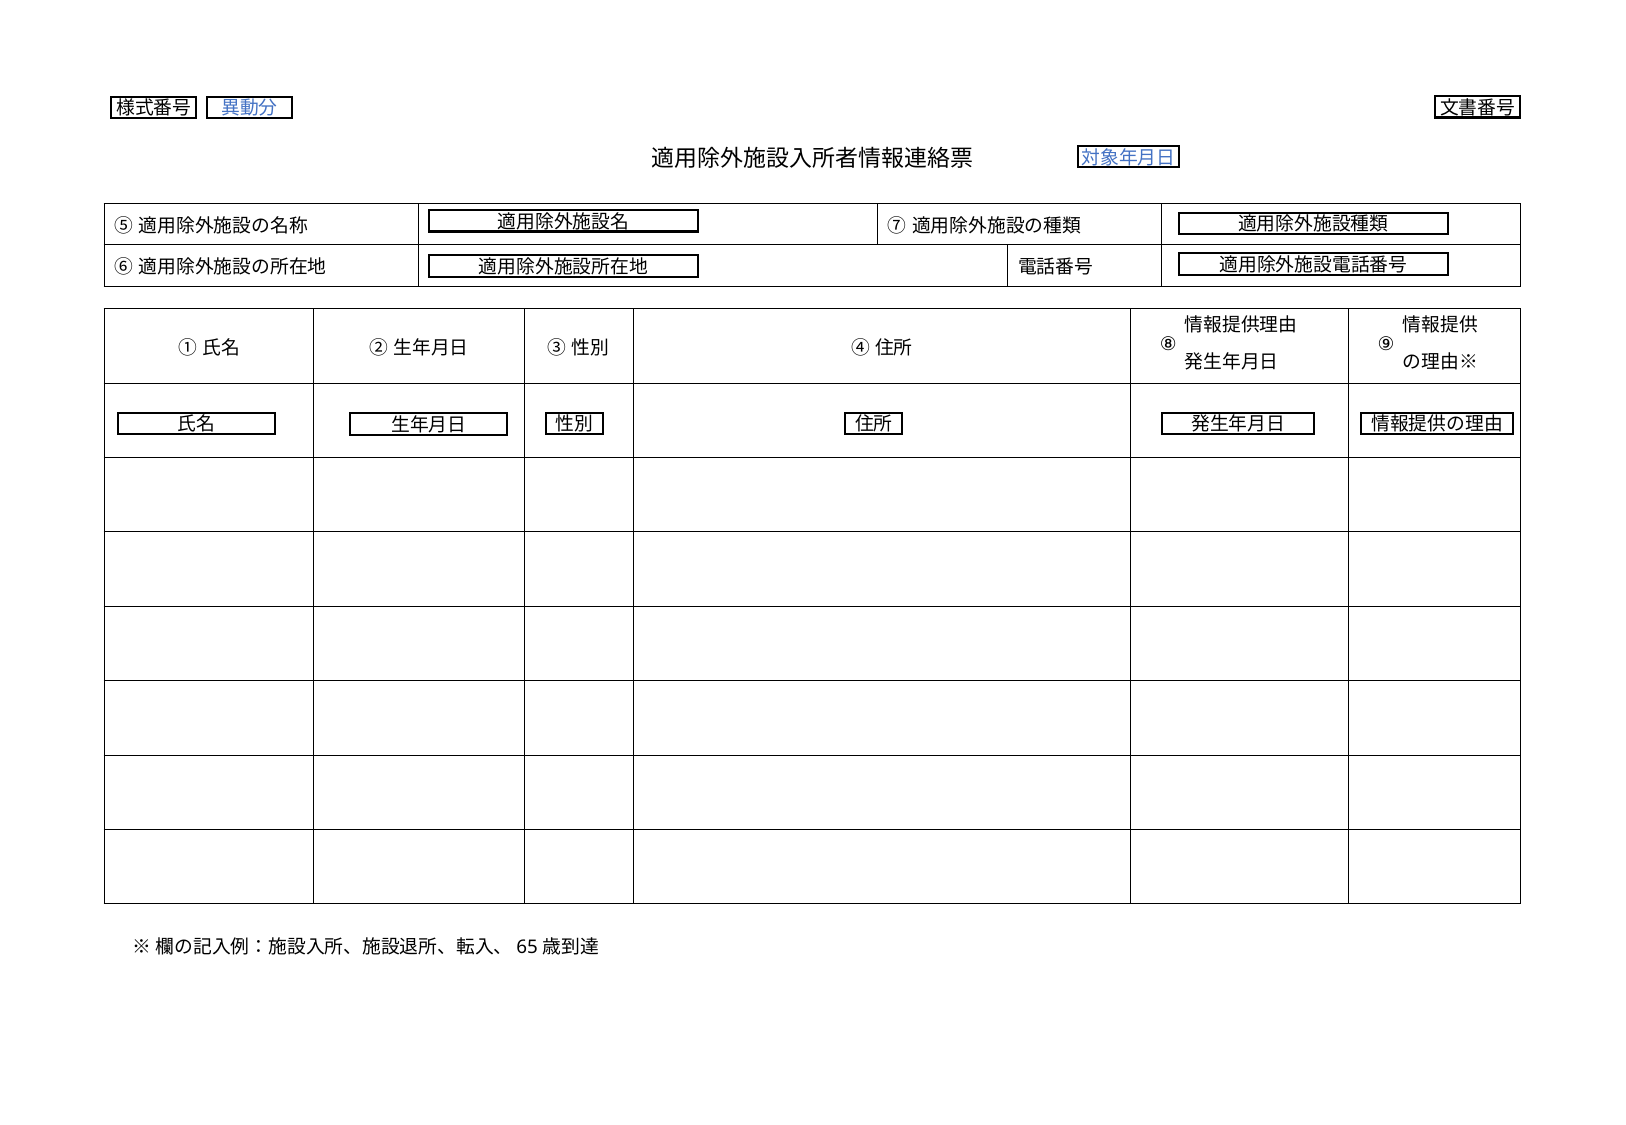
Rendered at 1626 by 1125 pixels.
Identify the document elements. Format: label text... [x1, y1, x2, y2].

text_box 適用除外施設入所者情報連絡票 [640, 141, 985, 172]
table_cell [105, 384, 313, 457]
table_cell [1131, 607, 1348, 680]
table_cell [634, 830, 1130, 903]
table_cell [1349, 681, 1520, 755]
table_cell [314, 756, 524, 829]
table_cell [314, 607, 524, 680]
table_header 情報提供 ⑨ の理由※ [1349, 309, 1520, 383]
table_header ④住所 [634, 309, 1130, 383]
text_box 文書番号 [1434, 95, 1521, 119]
table_cell [1131, 681, 1348, 755]
text_box 発生年月日 [1161, 412, 1315, 435]
table_cell [105, 830, 313, 903]
table_cell [314, 532, 524, 606]
table_cell [1349, 532, 1520, 606]
table_cell [525, 384, 633, 457]
table_cell 電話番号 [1008, 245, 1161, 286]
table_header ③性別 [525, 309, 633, 383]
table_cell [1131, 830, 1348, 903]
table_cell [525, 458, 633, 531]
text_box 適用除外施設電話番号 [1178, 252, 1449, 276]
table_cell [1131, 458, 1348, 531]
table_cell [525, 830, 633, 903]
table_cell [634, 384, 1130, 457]
table_cell [1349, 756, 1520, 829]
table_cell [525, 532, 633, 606]
table_header ⑦適用除外施設の種類 [878, 204, 1161, 244]
table_header [1162, 204, 1520, 244]
text_box 対象年月日 [1077, 145, 1180, 168]
text_box 異動分 [206, 96, 293, 119]
text_box 氏名 [117, 412, 276, 435]
table_cell [419, 245, 1007, 286]
table_header ①氏名 [105, 309, 313, 383]
table_cell [1162, 245, 1520, 286]
table_cell [634, 607, 1130, 680]
table_cell [1131, 384, 1348, 457]
table_cell [314, 384, 524, 457]
table_cell [105, 607, 313, 680]
table_cell [314, 681, 524, 755]
table_cell [525, 756, 633, 829]
table_cell [1131, 756, 1348, 829]
table_cell [525, 607, 633, 680]
text_box 適用除外施設所在地 [428, 254, 699, 278]
table_cell [1349, 607, 1520, 680]
table_cell ⑥適用除外施設の所在地 [105, 245, 418, 286]
table_cell [105, 756, 313, 829]
table_cell [1349, 384, 1520, 457]
table_header ⑤適用除外施設の名称 [105, 204, 418, 244]
table_cell [634, 532, 1130, 606]
table_cell [634, 458, 1130, 531]
table_cell [1131, 532, 1348, 606]
table_cell [634, 681, 1130, 755]
table_cell [1349, 830, 1520, 903]
table_cell [105, 458, 313, 531]
text_box ※欄の記入例：施設入所、施設退所、転入、65歳到達 [117, 927, 873, 983]
text_box 住所 [844, 412, 903, 435]
text_box 性別 [545, 412, 604, 435]
table_cell [105, 532, 313, 606]
table_header ②生年月日 [314, 309, 524, 383]
table_header 情報提供理由 ⑧ 発生年月日 [1131, 309, 1348, 383]
table_cell [1349, 458, 1520, 531]
table_header [419, 204, 877, 244]
text_box 適用除外施設名 [428, 209, 699, 233]
table_cell [314, 830, 524, 903]
table_cell [634, 756, 1130, 829]
text_box 様式番号 [110, 96, 197, 119]
table_cell [105, 681, 313, 755]
table_cell [314, 458, 524, 531]
table_cell [525, 681, 633, 755]
text_box 生年月日 [349, 412, 508, 436]
text_box 適用除外施設種類 [1178, 212, 1449, 235]
text_box 情報提供の理由 [1360, 412, 1514, 435]
